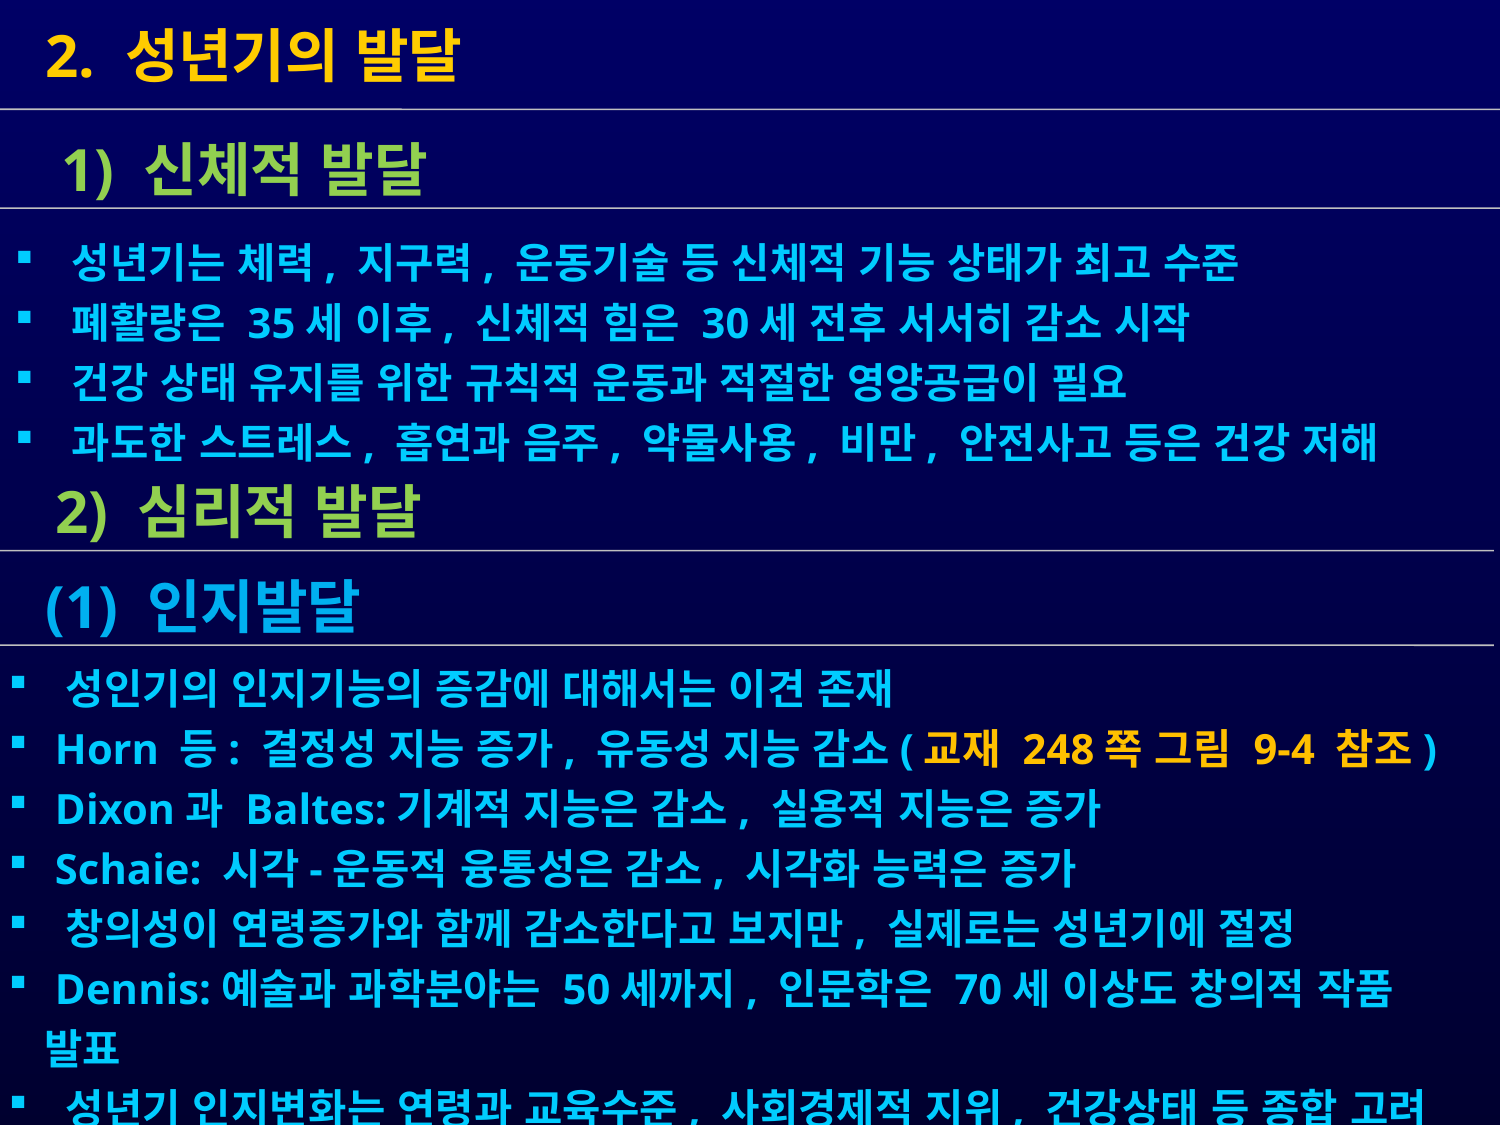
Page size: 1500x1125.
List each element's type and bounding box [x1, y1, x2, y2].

text_box [0, 11, 1500, 1125]
